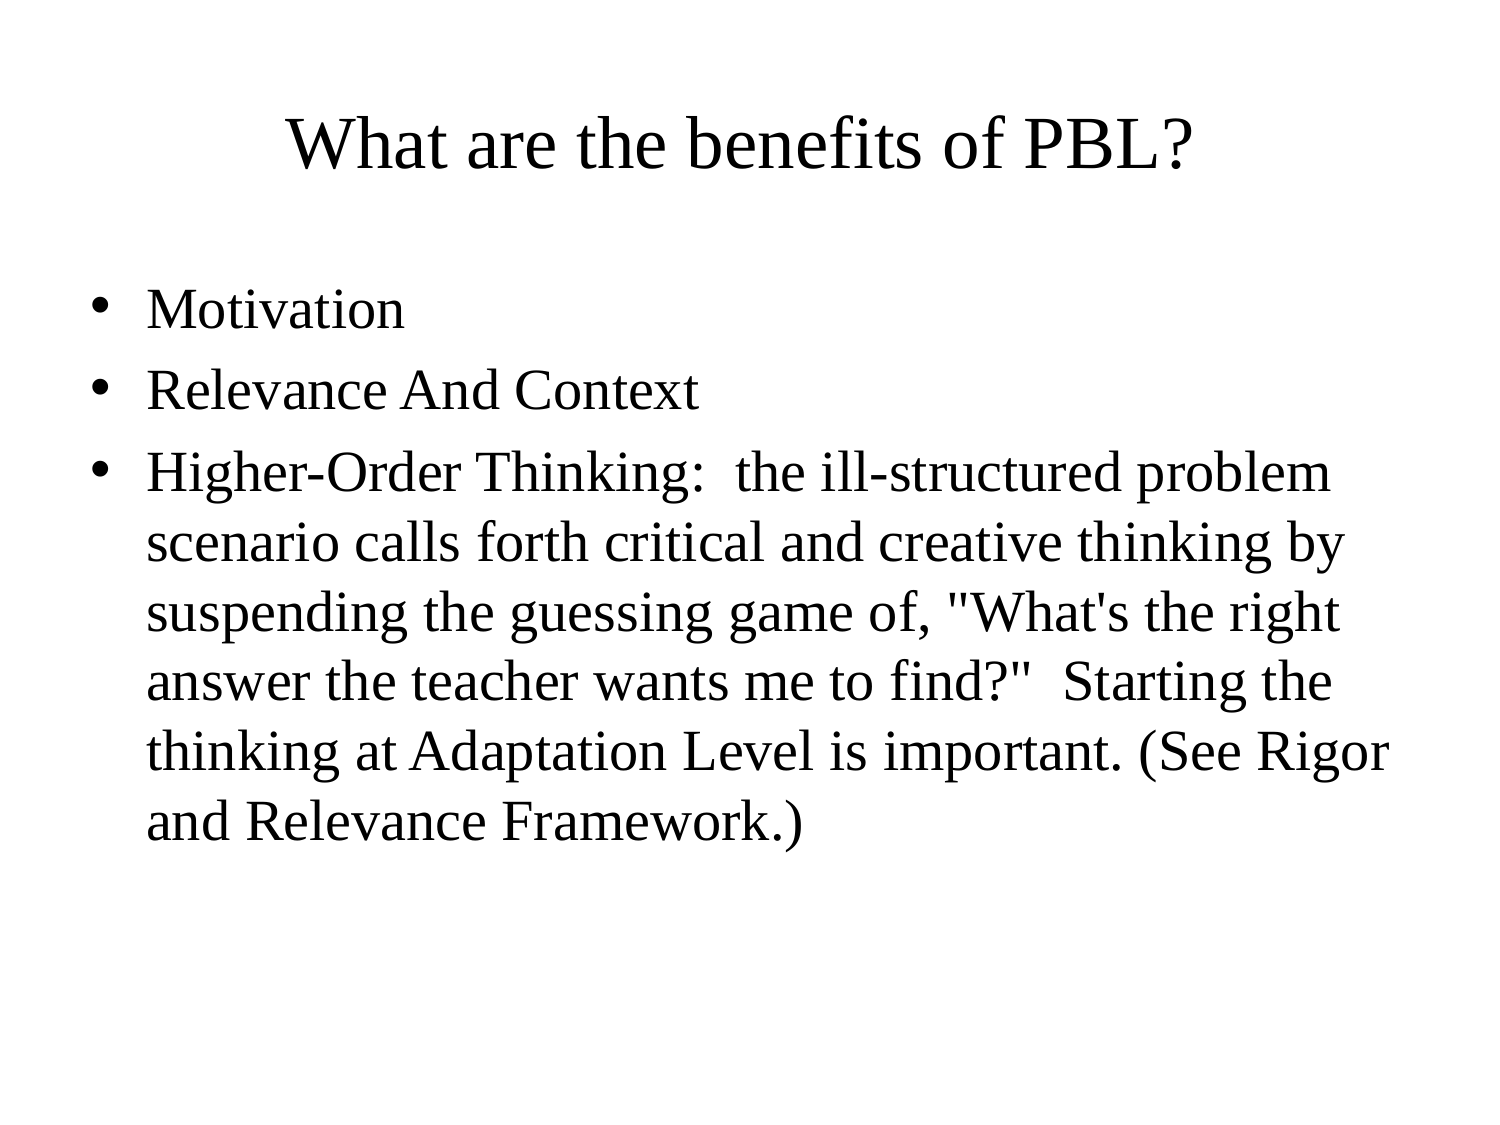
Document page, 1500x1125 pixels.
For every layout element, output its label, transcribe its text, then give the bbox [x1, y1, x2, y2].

list Motivation Relevance And Context Higher-Order Thinking: the ill-structured problem scenario calls forth critical and creative thinking by suspending the guessing game of, "What's the right answer the teacher wants me to find?" Starting the thinking at Adaptation Level is important. (See Rigor and Relevance Framework.) [75, 262, 1425, 1005]
title What are the benefits of PBL? [75, 45, 1425, 233]
